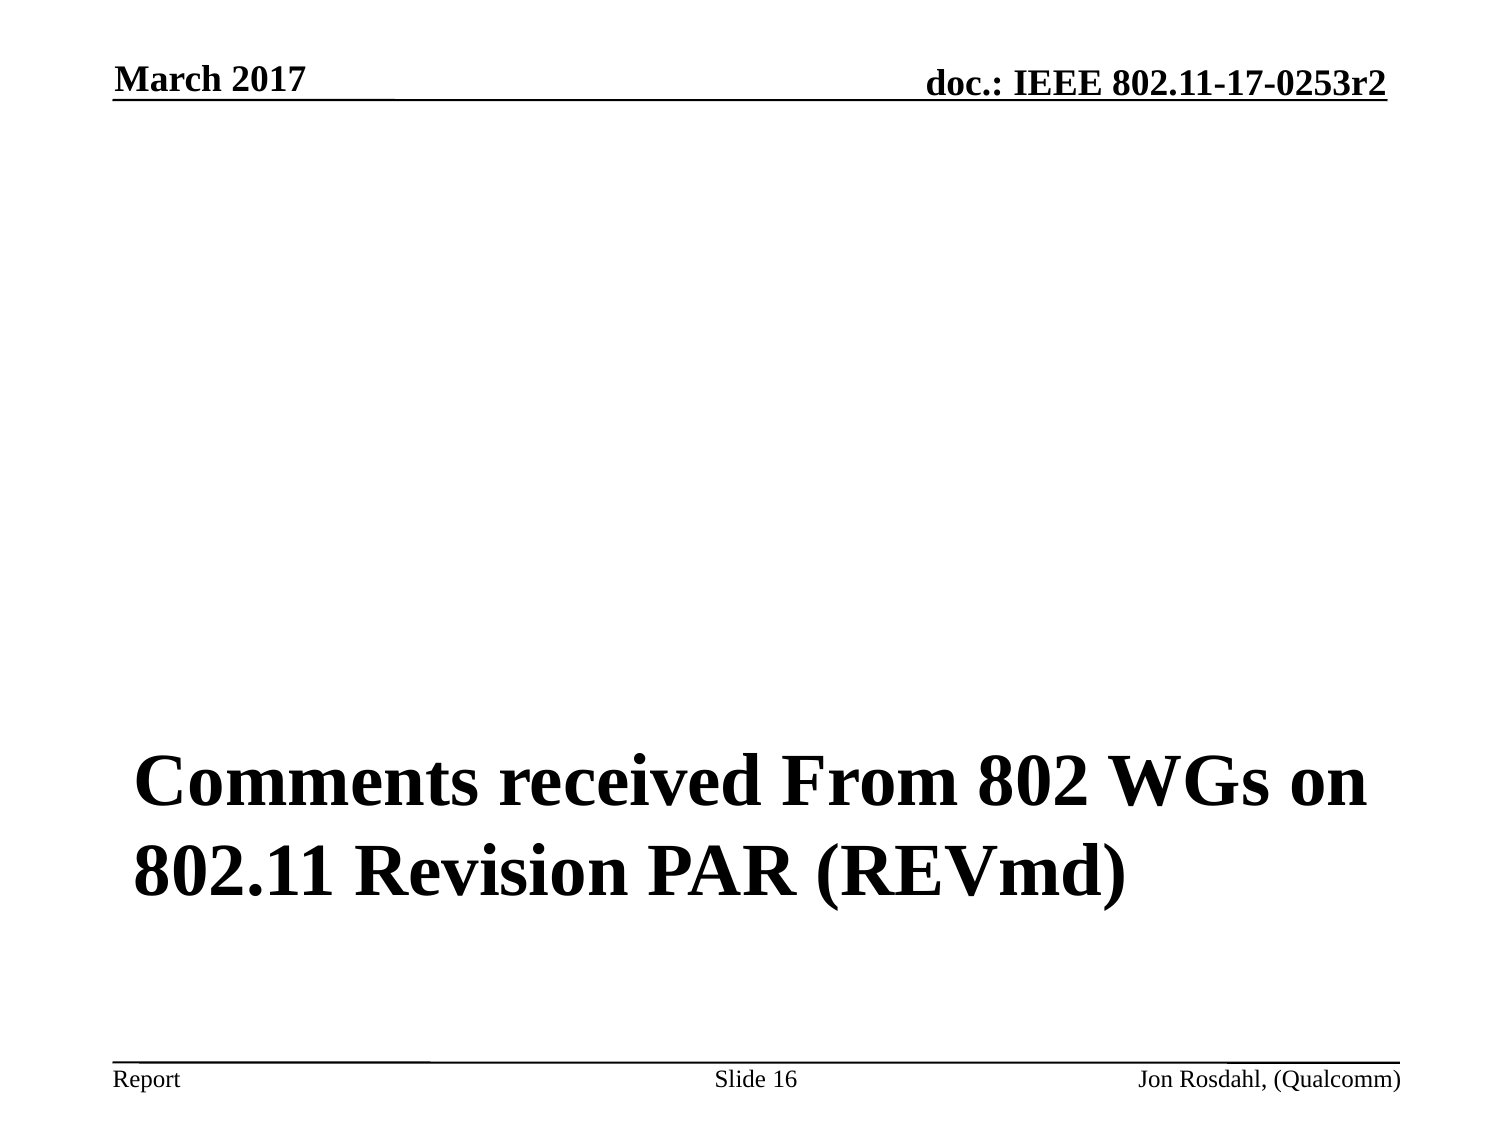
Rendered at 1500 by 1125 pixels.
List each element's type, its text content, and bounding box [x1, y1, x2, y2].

footer Jon Rosdahl, (Qualcomm) [878, 1061, 1402, 1093]
title Comments received From 802 WGs on 802.11 Revision PAR (REVmd) [118, 722, 1394, 947]
slide_number Slide 16 [712, 1061, 800, 1123]
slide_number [114, 54, 423, 100]
